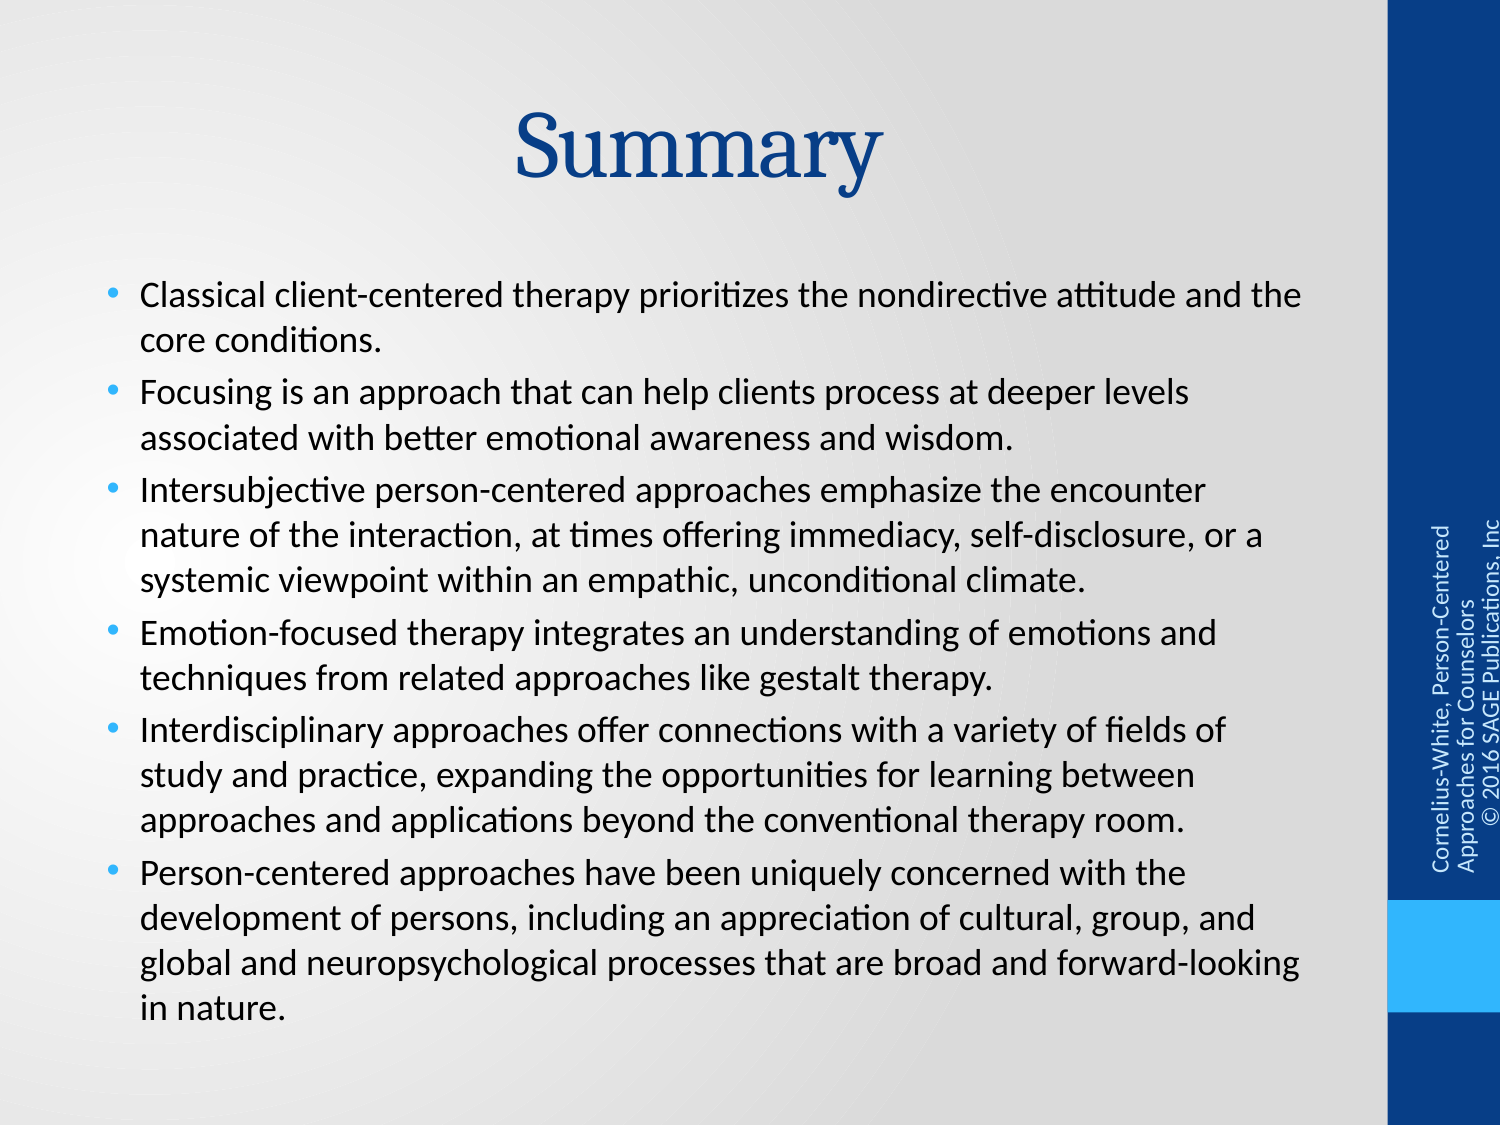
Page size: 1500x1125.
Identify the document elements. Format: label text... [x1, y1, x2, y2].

footer Cornelius-White, Person-Centered Approaches for Counselors © 2016 SAGE Publications, Inc. [1408, 500, 1469, 889]
list Classical client-centered therapy prioritizes the nondirective attitude and the core conditions. Focusing is an approach that can help clients process at deeper levels associated with better emotional awareness and wisdom. Intersubjective person-centered approaches emphasize the encounter nature of the interaction, at times offering immediacy, self-disclosure, or a systemic viewpoint within an empathic, unconditional climate. Emotion-focused therapy integrates an understanding of emotions and techniques from related approaches like gestalt therapy. Interdisciplinary approaches offer connections with a variety of fields of study and practice, expanding the opportunities for learning between approaches and applications beyond the conventional therapy room. Person-centered approaches have been uniquely concerned with the development of persons, including an appreciation of cultural, group, and global and neuropsychological processes that are broad and forward-looking in nature. [75, 262, 1325, 1050]
title Summary [75, 45, 1325, 233]
